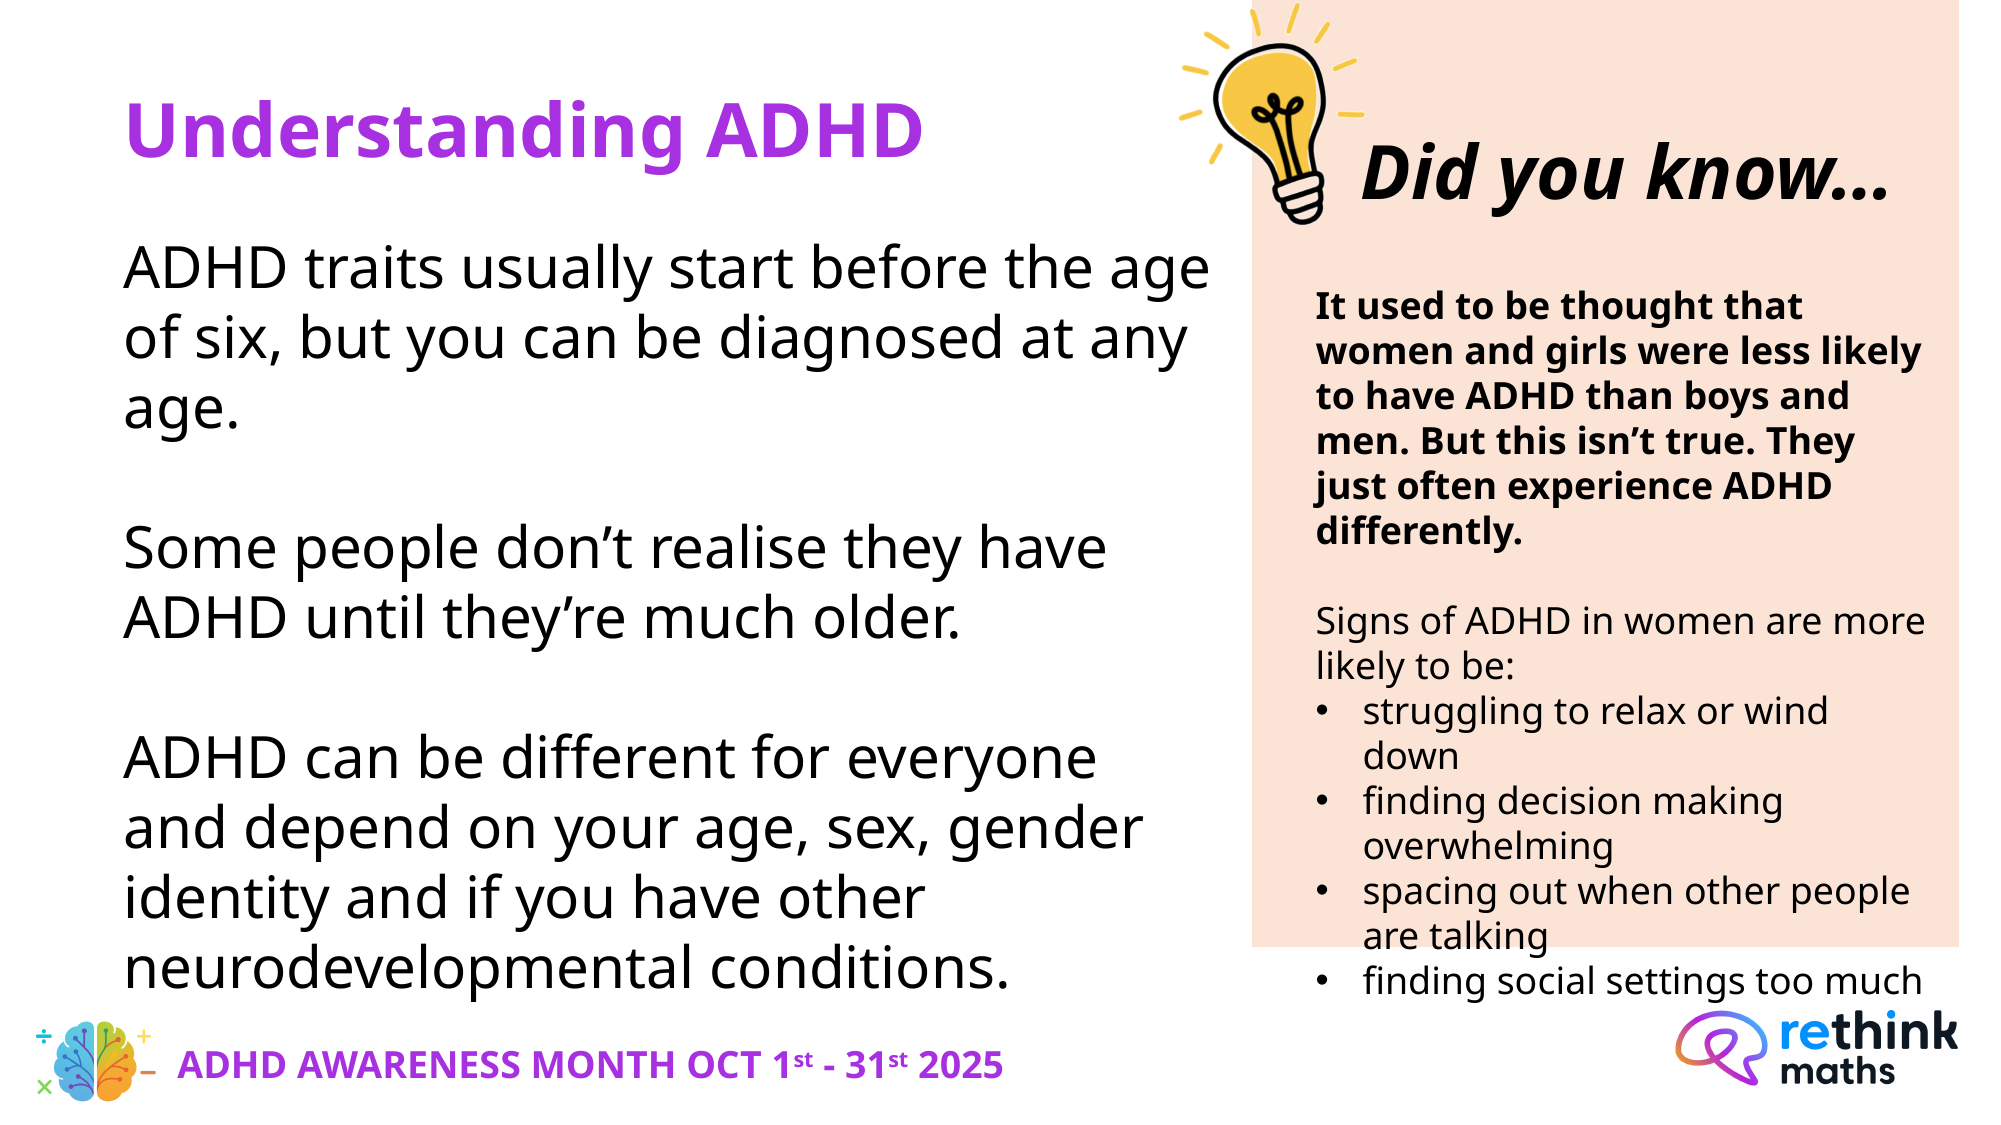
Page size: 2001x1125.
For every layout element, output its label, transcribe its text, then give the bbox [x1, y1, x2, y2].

text_box It used to be thought that women and girls were less likely to have ADHD than boys and men. But this isn’t true. They just often experience ADHD differently. Signs of ADHD in women are more likely to be: struggling to relax or wind down finding decision making overwhelming spacing out when other people are talking finding social settings too much [1300, 274, 1949, 1010]
picture [1140, 0, 1410, 260]
picture [1665, 995, 1971, 1099]
picture [29, 1015, 160, 1108]
text_box ADHD traits usually start before the age of six, but you can be diagnosed at any age. Some people don’t realise they have ADHD until they’re much older. ADHD can be different for everyone and depend on your age, sex, gender identity and if you have other neurodevelopmental conditions. [108, 223, 1229, 1008]
text_box ADHD AWARENESS MONTH OCT 1st - 31st 2025 [162, 1033, 1170, 1094]
text_box Did you know… [1387, 117, 1936, 222]
text_box Understanding ADHD [108, 75, 1116, 180]
text_box [1252, 0, 1959, 947]
